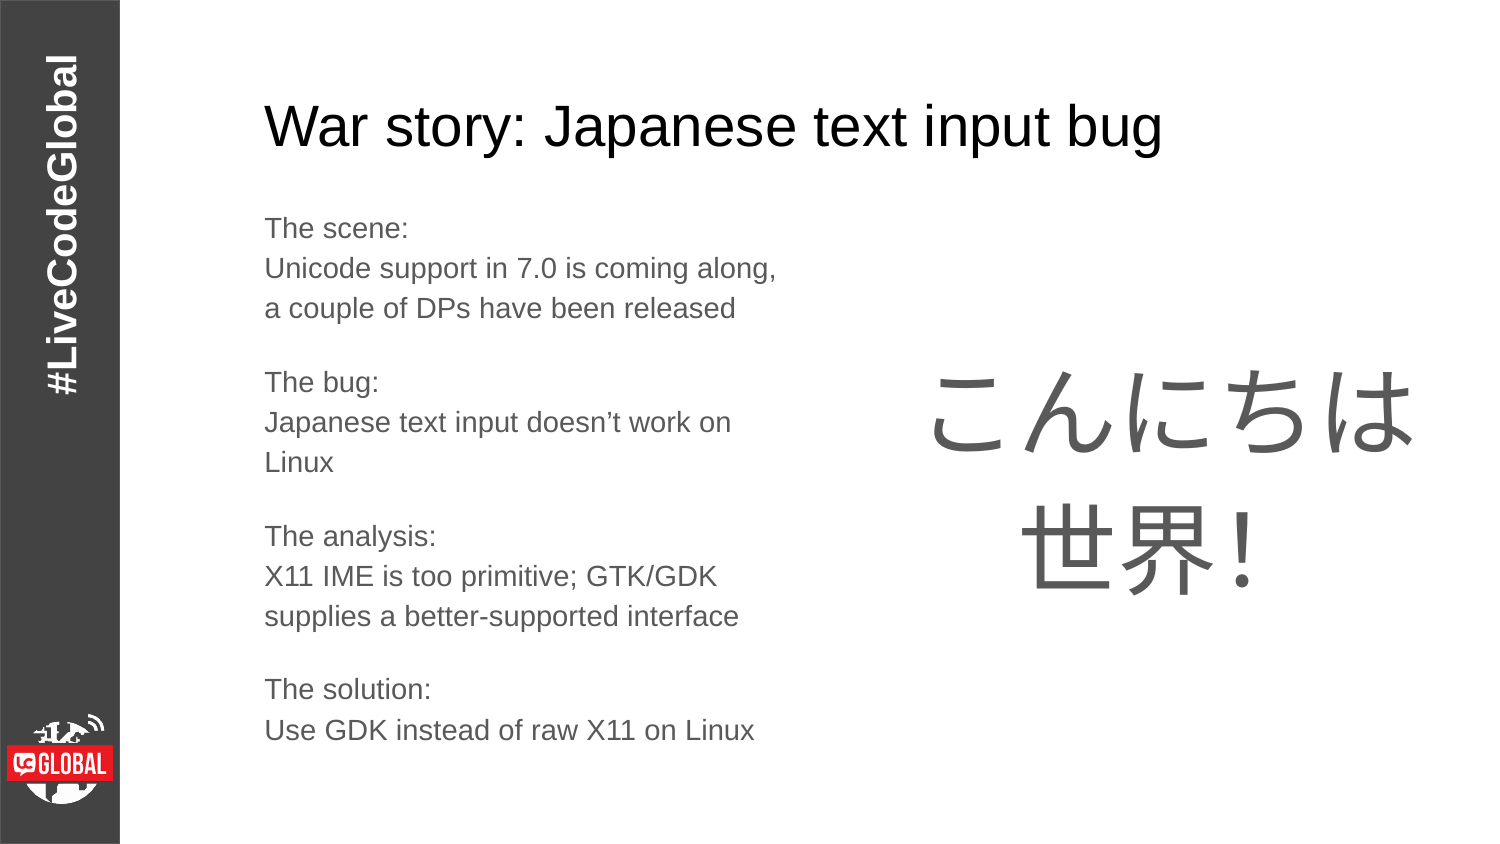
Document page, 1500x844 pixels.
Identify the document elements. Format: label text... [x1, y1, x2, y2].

title War story: Japanese text input bug [249, 72, 1417, 167]
list The scene: Unicode support in 7.0 is coming along, a couple of DPs have been released The bug: Japanese text input doesn’t work on Linux The analysis: X11 IME is too primitive; GTK/GDK supplies a better-supported interface The solution: Use GDK instead of raw X11 on Linux [249, 189, 813, 750]
list こんにちは世界！ [885, 189, 1449, 750]
picture [7, 714, 113, 804]
